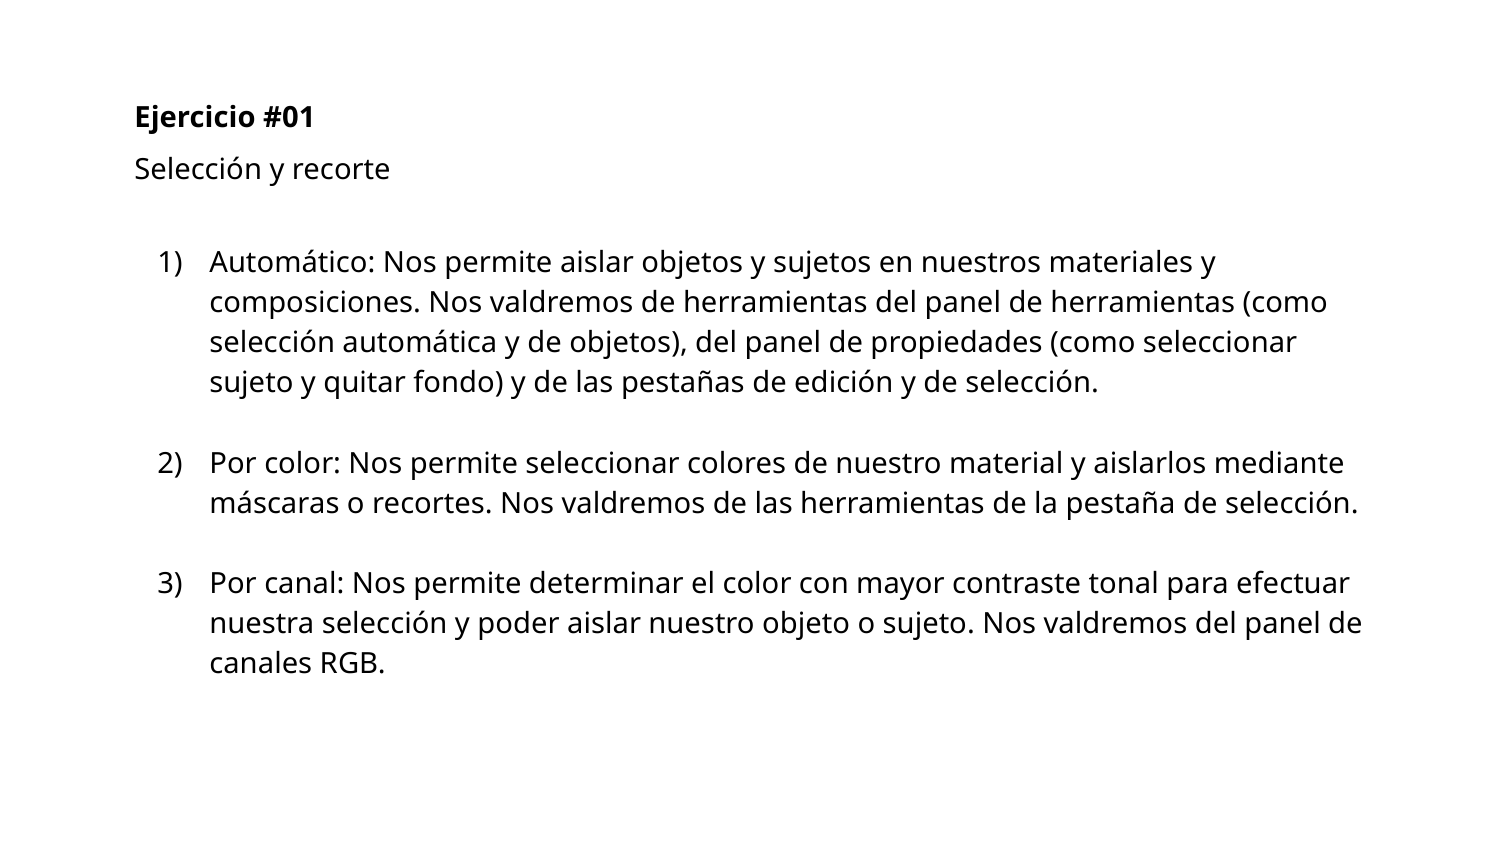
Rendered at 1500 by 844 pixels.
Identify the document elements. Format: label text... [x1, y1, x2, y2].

text_box Ejercicio #01 Selección y recorte Automático: Nos permite aislar objetos y sujetos en nuestros materiales y composiciones. Nos valdremos de herramientas del panel de herramientas (como selección automática y de objetos), del panel de propiedades (como seleccionar sujeto y quitar fondo) y de las pestañas de edición y de selección. Por color: Nos permite seleccionar colores de nuestro material y aislarlos mediante máscaras o recortes. Nos valdremos de las herramientas de la pestaña de selección. Por canal: Nos permite determinar el color con mayor contraste tonal para efectuar nuestra selección y poder aislar nuestro objeto o sujeto. Nos valdremos del panel de canales RGB. [119, 65, 1394, 695]
